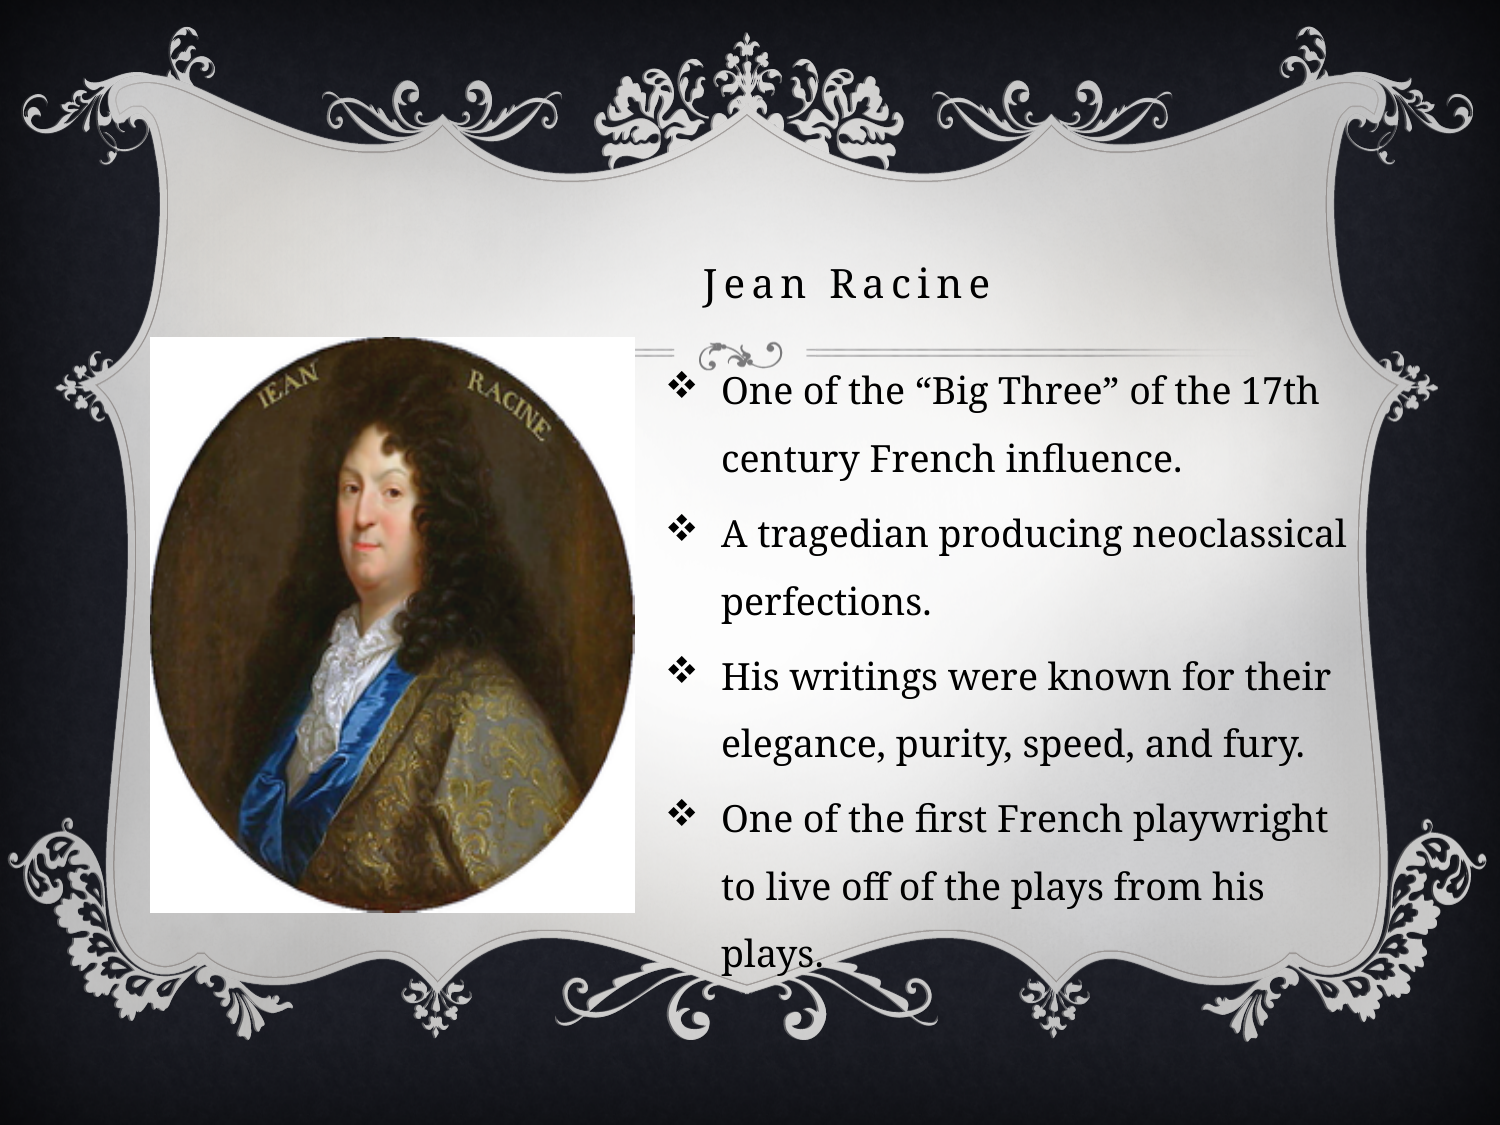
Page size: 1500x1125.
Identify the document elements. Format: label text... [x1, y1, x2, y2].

picture [0, 0, 1500, 265]
picture [0, 337, 1500, 1125]
title Jean Racine [324, 249, 1375, 363]
list One of the “Big Three” of the 17th century French influence. A tragedian producing neoclassical perfections. His writings were known for their elegance, purity, speed, and fury. One of the first French playwright to live off of the plays from his plays. [649, 337, 1376, 1076]
